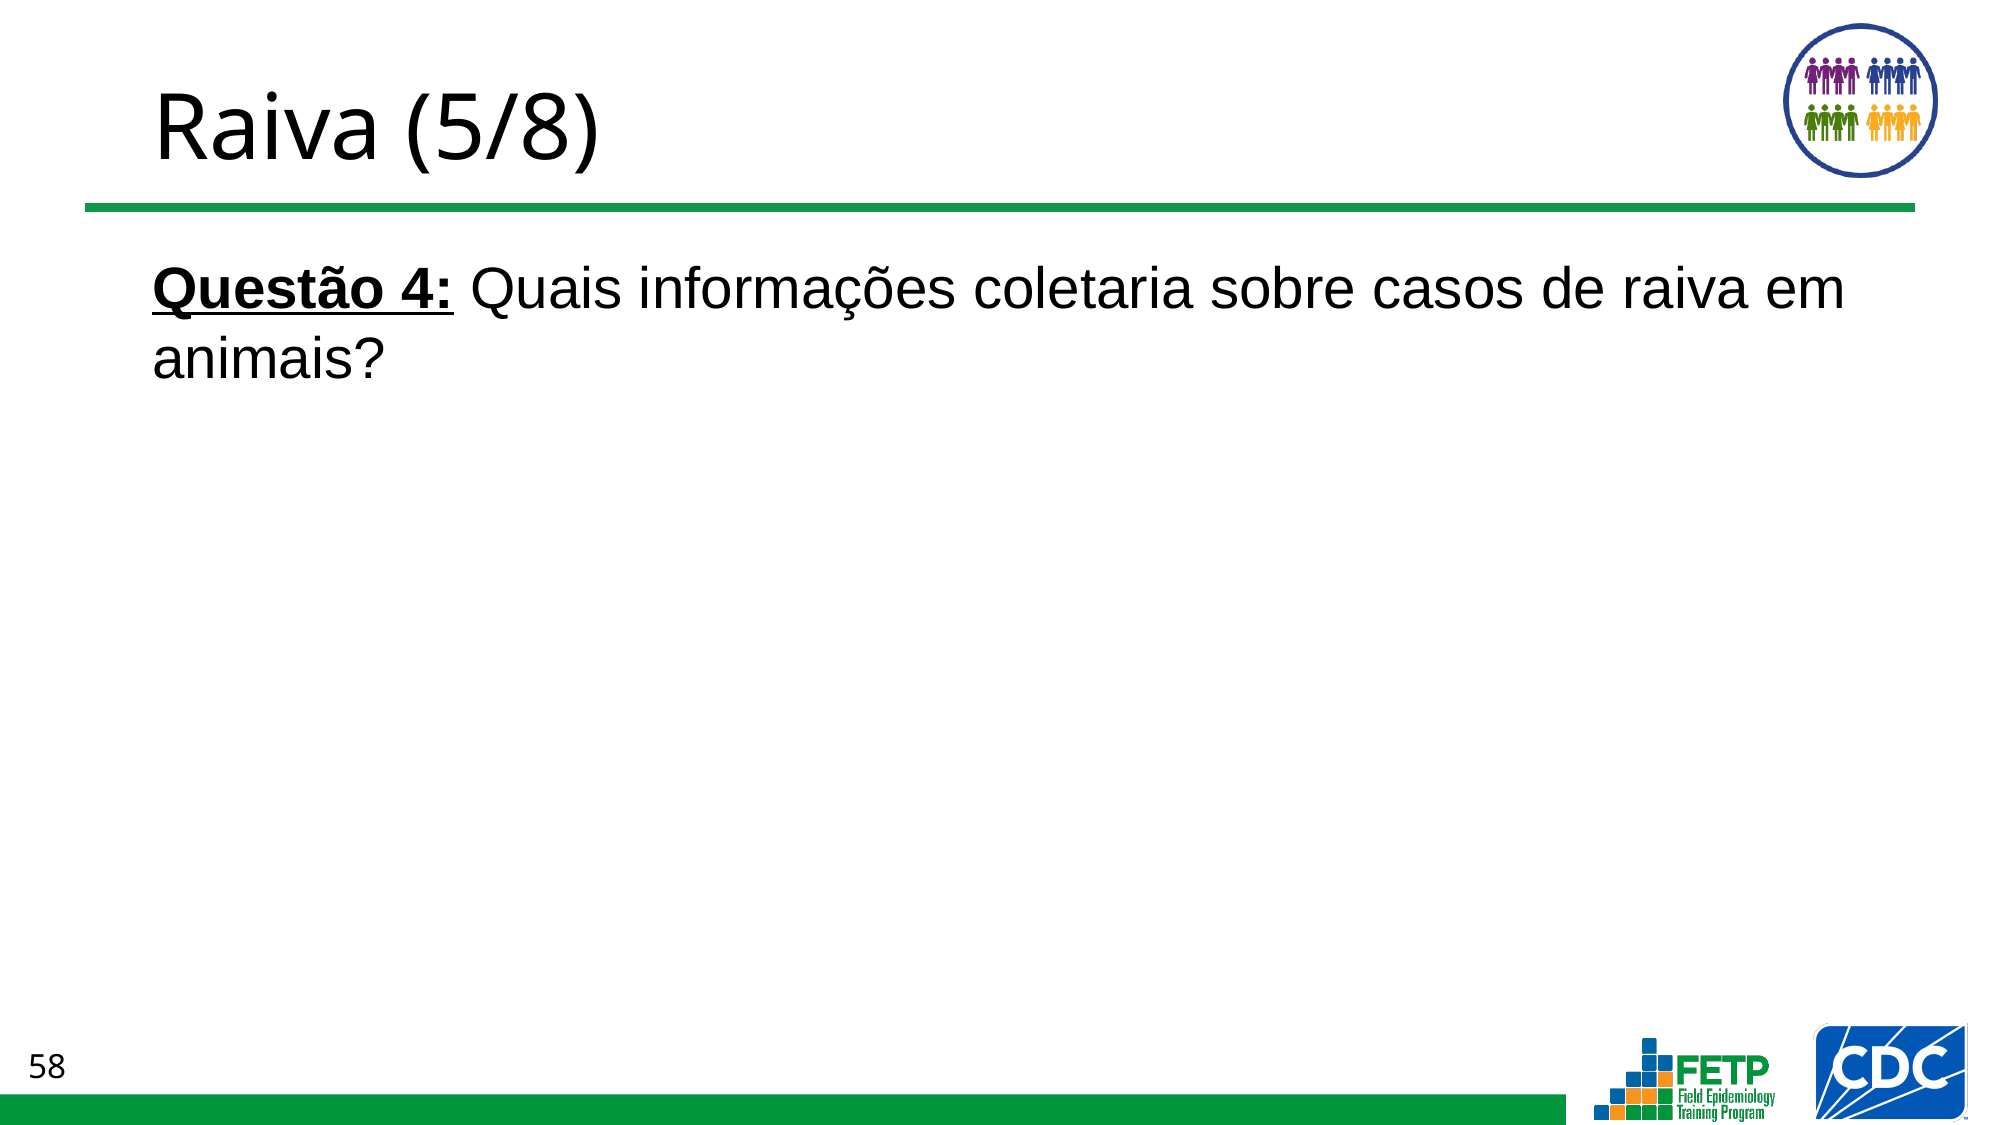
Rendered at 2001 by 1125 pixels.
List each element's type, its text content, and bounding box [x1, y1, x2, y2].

picture [1783, 23, 1938, 178]
list Questão 4: Quais informações coletaria sobre casos de raiva em animais? [137, 242, 1863, 1004]
picture [1813, 1023, 1968, 1122]
title Raiva (5/8) [137, 73, 1738, 205]
picture [1594, 1038, 1775, 1122]
